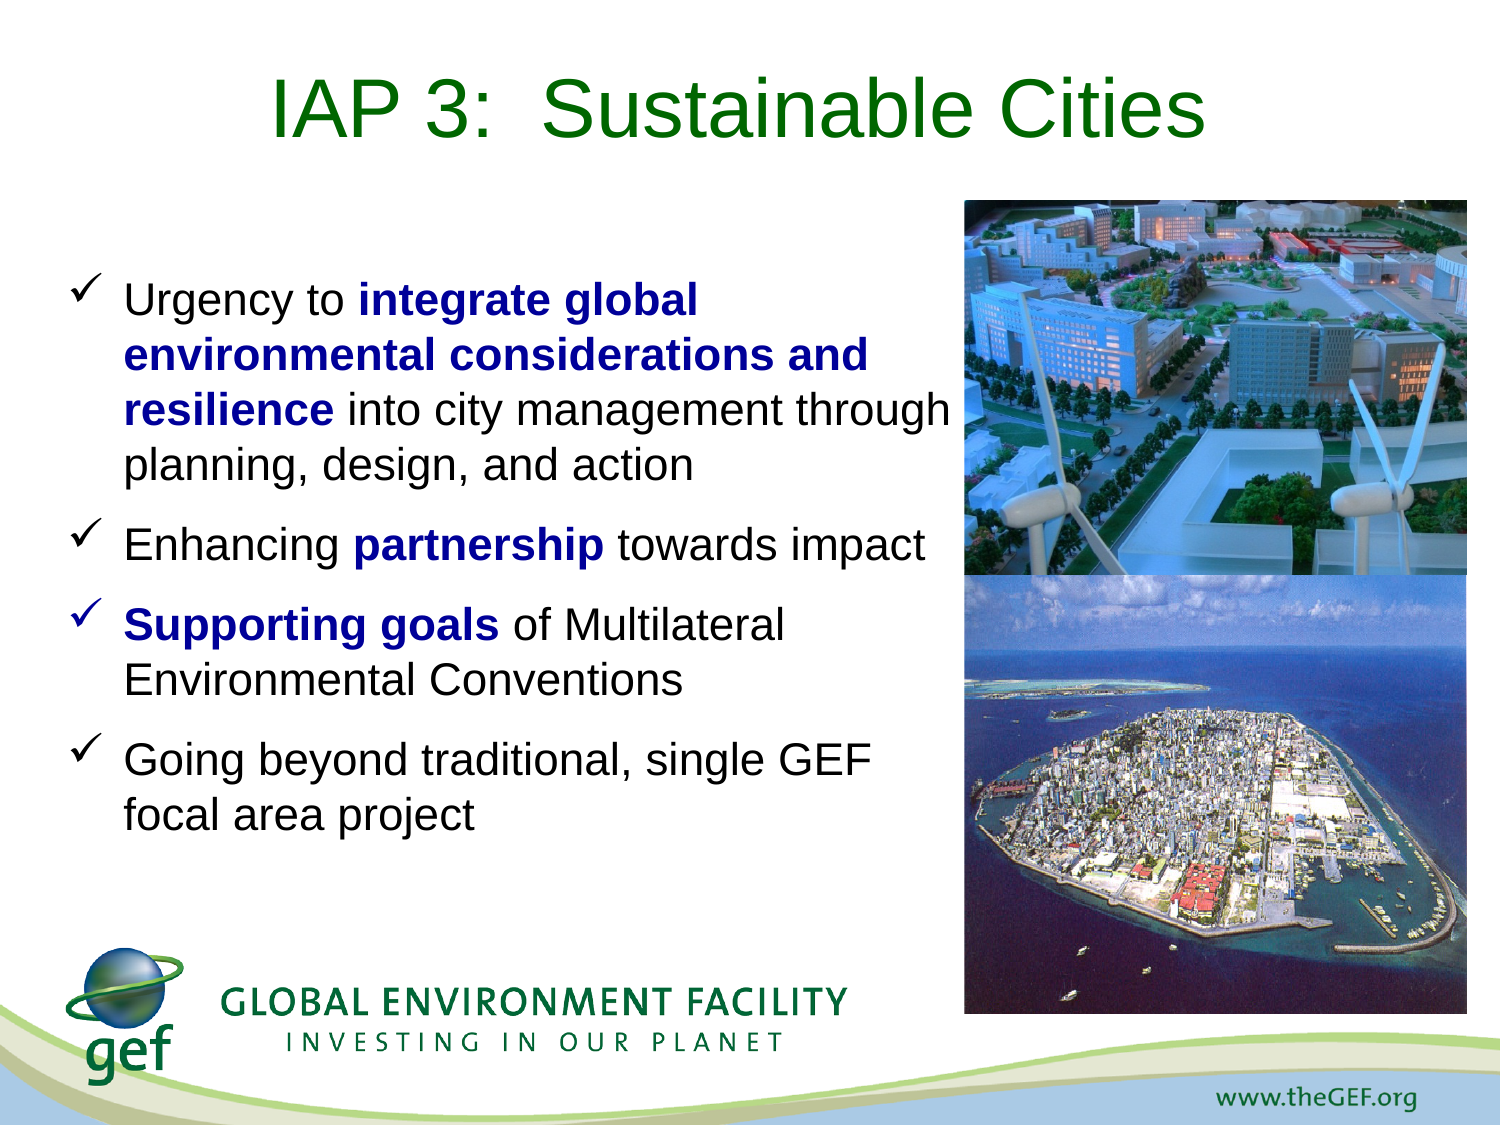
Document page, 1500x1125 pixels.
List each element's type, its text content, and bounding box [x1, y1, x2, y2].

list Urgency to integrate global environmental considerations and resilience into city management through planning, design, and action Enhancing partnership towards impact Supporting goals of Multilateral Environmental Conventions Going beyond traditional, single GEF focal area project [51, 262, 959, 988]
picture [0, 199, 1500, 1125]
title IAP 3: Sustainable Cities [74, 49, 1426, 238]
